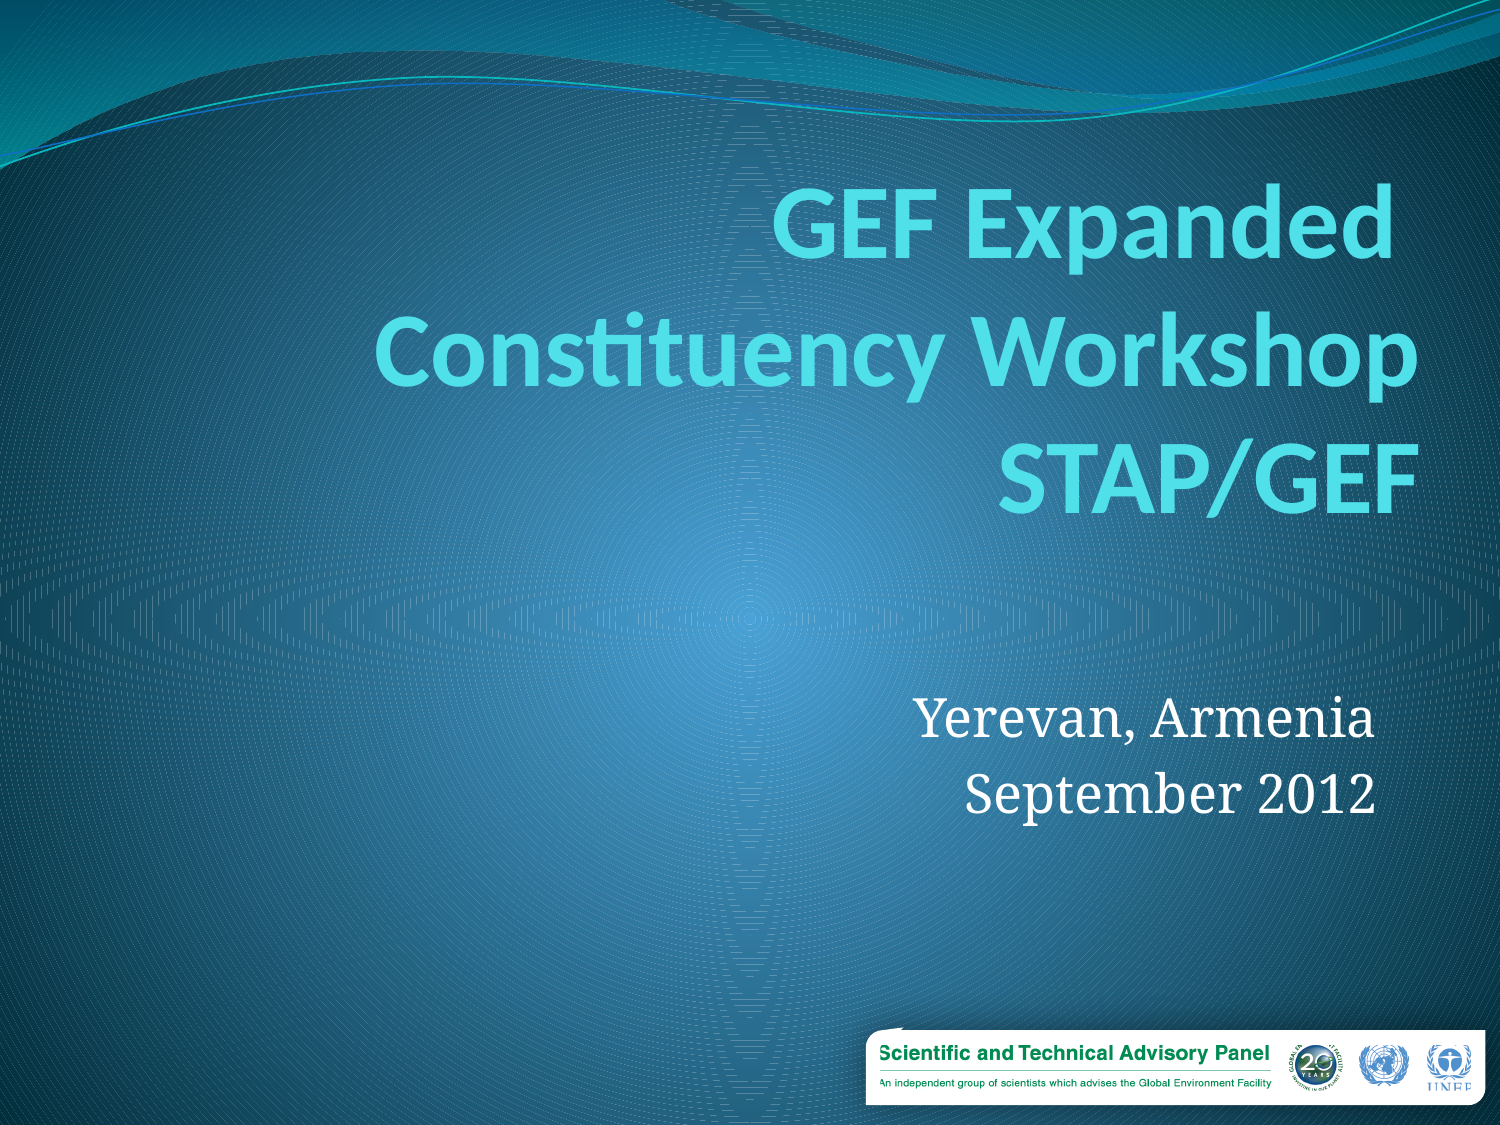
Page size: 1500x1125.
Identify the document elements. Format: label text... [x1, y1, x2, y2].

subtitle Yerevan, Armenia September 2012 [99, 600, 1389, 888]
picture [872, 1037, 1479, 1099]
title GEF Expanded Constituency Workshop STAP/GEF [87, 149, 1425, 663]
